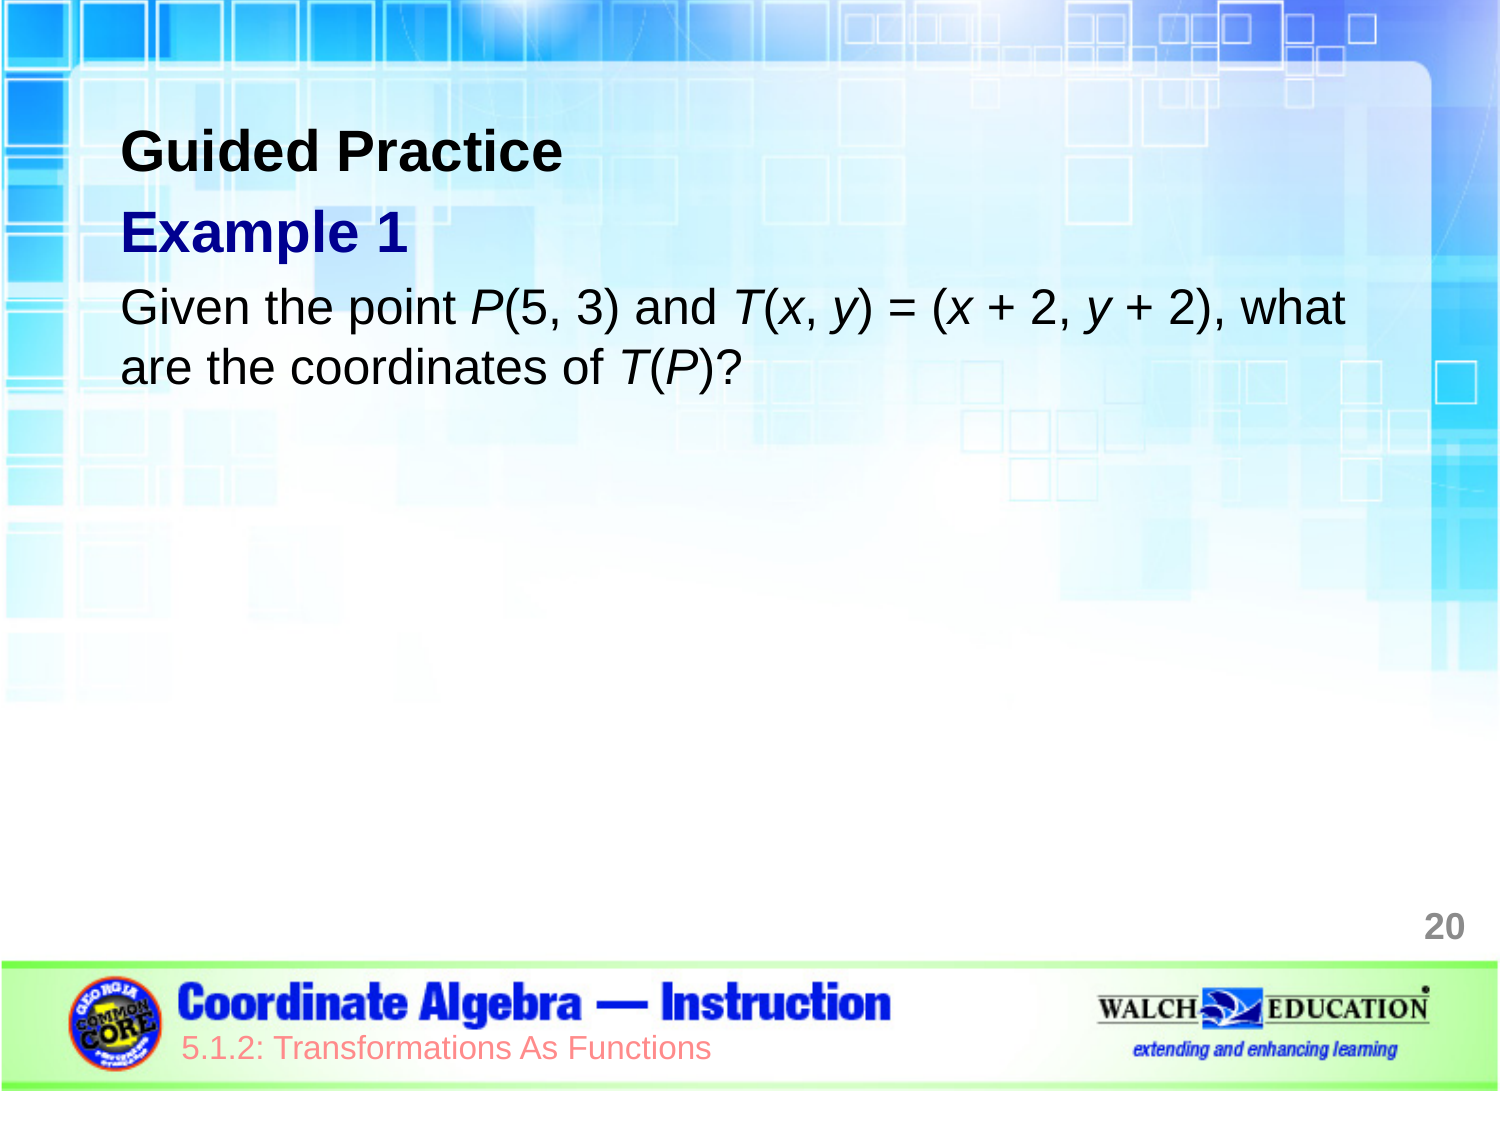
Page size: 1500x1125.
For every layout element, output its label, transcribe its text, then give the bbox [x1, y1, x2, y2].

footer 5.1.2: Transformations As Functions [166, 1024, 1080, 1069]
slide_number 20 [1361, 901, 1481, 949]
picture [1, 0, 1500, 1091]
subtitle Guided Practice Example 1 Given the point P(5, 3) and T(x, y) = (x + 2, y + 2), what are the coordinates of T(P)? [105, 105, 1428, 925]
